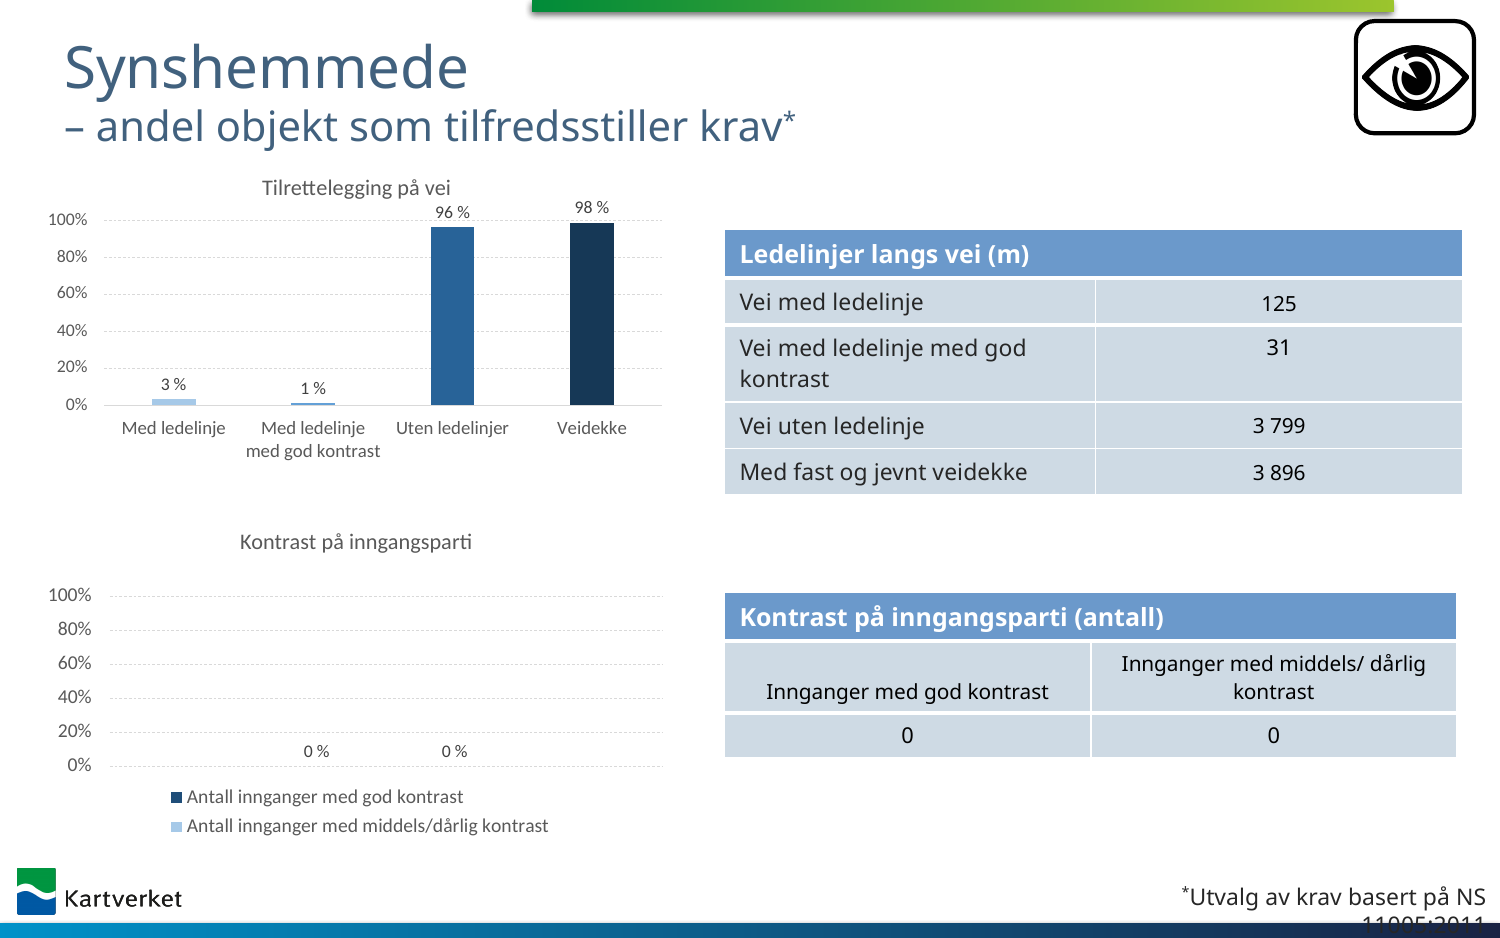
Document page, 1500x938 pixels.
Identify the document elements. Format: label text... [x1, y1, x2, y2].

table_cell 3 799 [1096, 403, 1462, 448]
table_header Ledelinjer langs vei (m) [725, 230, 1462, 276]
picture [41, 166, 673, 492]
table_cell 3 896 [1096, 449, 1462, 494]
table_cell 0 [725, 715, 1090, 757]
picture [41, 520, 673, 846]
table_cell 125 [1096, 280, 1462, 323]
text_box Synshemmede – andel objekt som tilfredsstiller krav* [49, 24, 1431, 158]
text_box *Utvalg av krav basert på NS 11005:2011 [1068, 873, 1500, 938]
table_cell Vei uten ledelinje [725, 403, 1095, 448]
table_cell Med fast og jevnt veidekke [725, 449, 1095, 494]
table_cell 31 [1096, 327, 1462, 401]
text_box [1355, 20, 1475, 134]
table_header Kontrast på inngangsparti (antall) [725, 593, 1456, 639]
table_cell Innganger med god kontrast [725, 643, 1090, 711]
table_cell Innganger med middels/ dårlig kontrast [1092, 643, 1456, 711]
table_cell 0 [1092, 715, 1456, 757]
table_cell Vei med ledelinje [725, 280, 1095, 323]
table_cell Vei med ledelinje med god kontrast [725, 327, 1095, 401]
